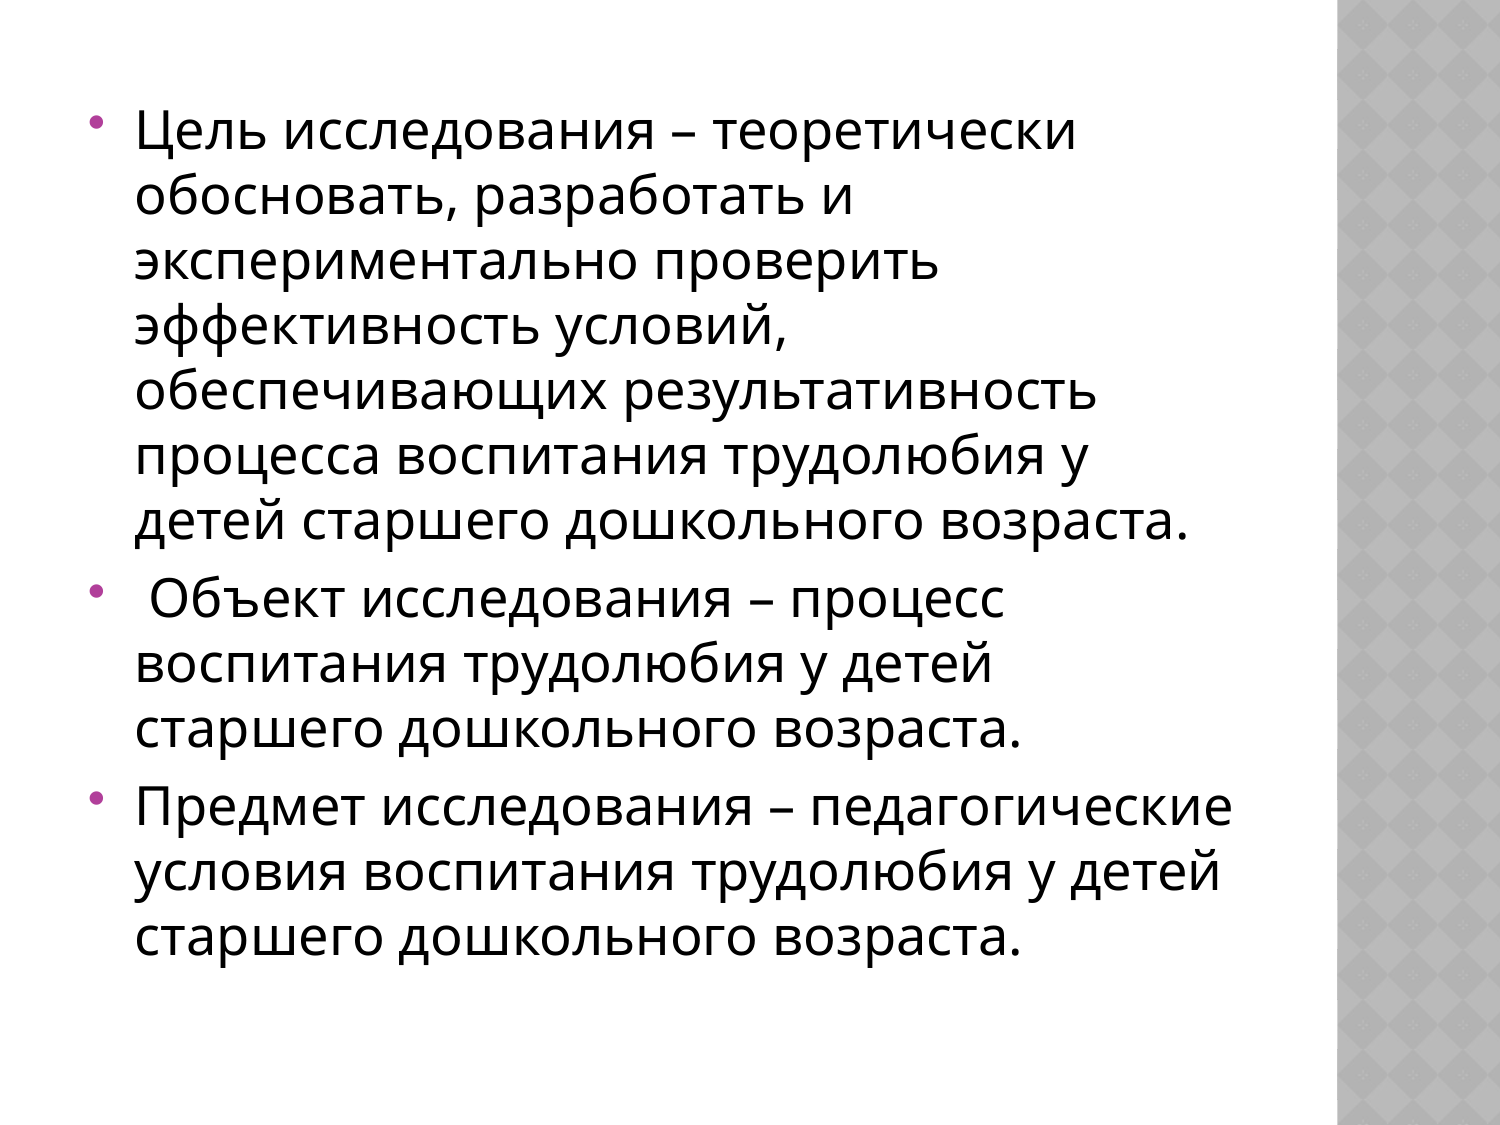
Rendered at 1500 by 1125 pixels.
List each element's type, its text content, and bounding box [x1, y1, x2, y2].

list Цель исследования – теоретически обосновать, разработать и экспериментально проверить эффективность условий, обеспечивающих результативность процесса воспитания трудолюбия у детей старшего дошкольного возраста. Объект исследования – процесс воспитания трудолюбия у детей старшего дошкольного возраста. Предмет исследования – педагогические условия воспитания трудолюбия у детей старшего дошкольного возраста. [75, 87, 1263, 1059]
